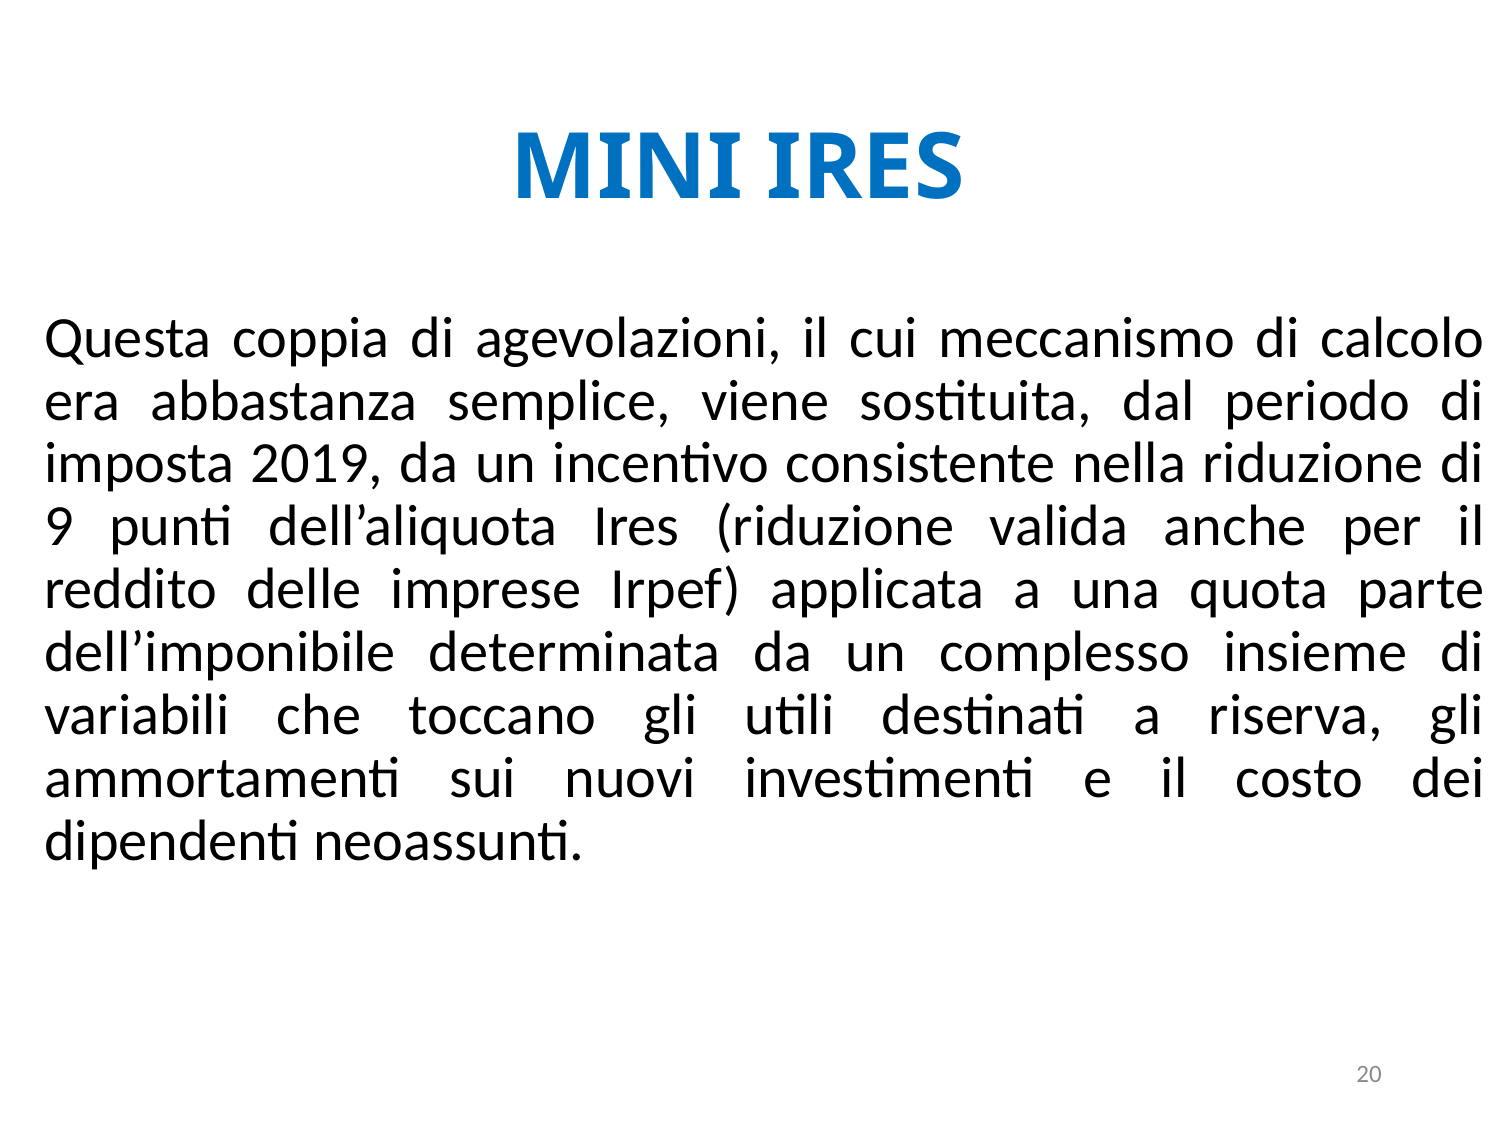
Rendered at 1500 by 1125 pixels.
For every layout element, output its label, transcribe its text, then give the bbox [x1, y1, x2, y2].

slide_number 20 [1059, 1042, 1397, 1103]
title MINI IRES [103, 59, 1397, 278]
list Questa coppia di agevolazioni, il cui meccanismo di calcolo era abbastanza semplice, viene sostituita, dal periodo di imposta 2019, da un incentivo consistente nella riduzione di 9 punti dell’aliquota Ires (riduzione valida anche per il reddito delle imprese Irpef) applicata a una quota parte dell’imponibile determinata da un complesso insieme di variabili che toccano gli utili destinati a riserva, gli ammortamenti sui nuovi investimenti e il costo dei dipendenti neoassunti. [29, 299, 1500, 965]
